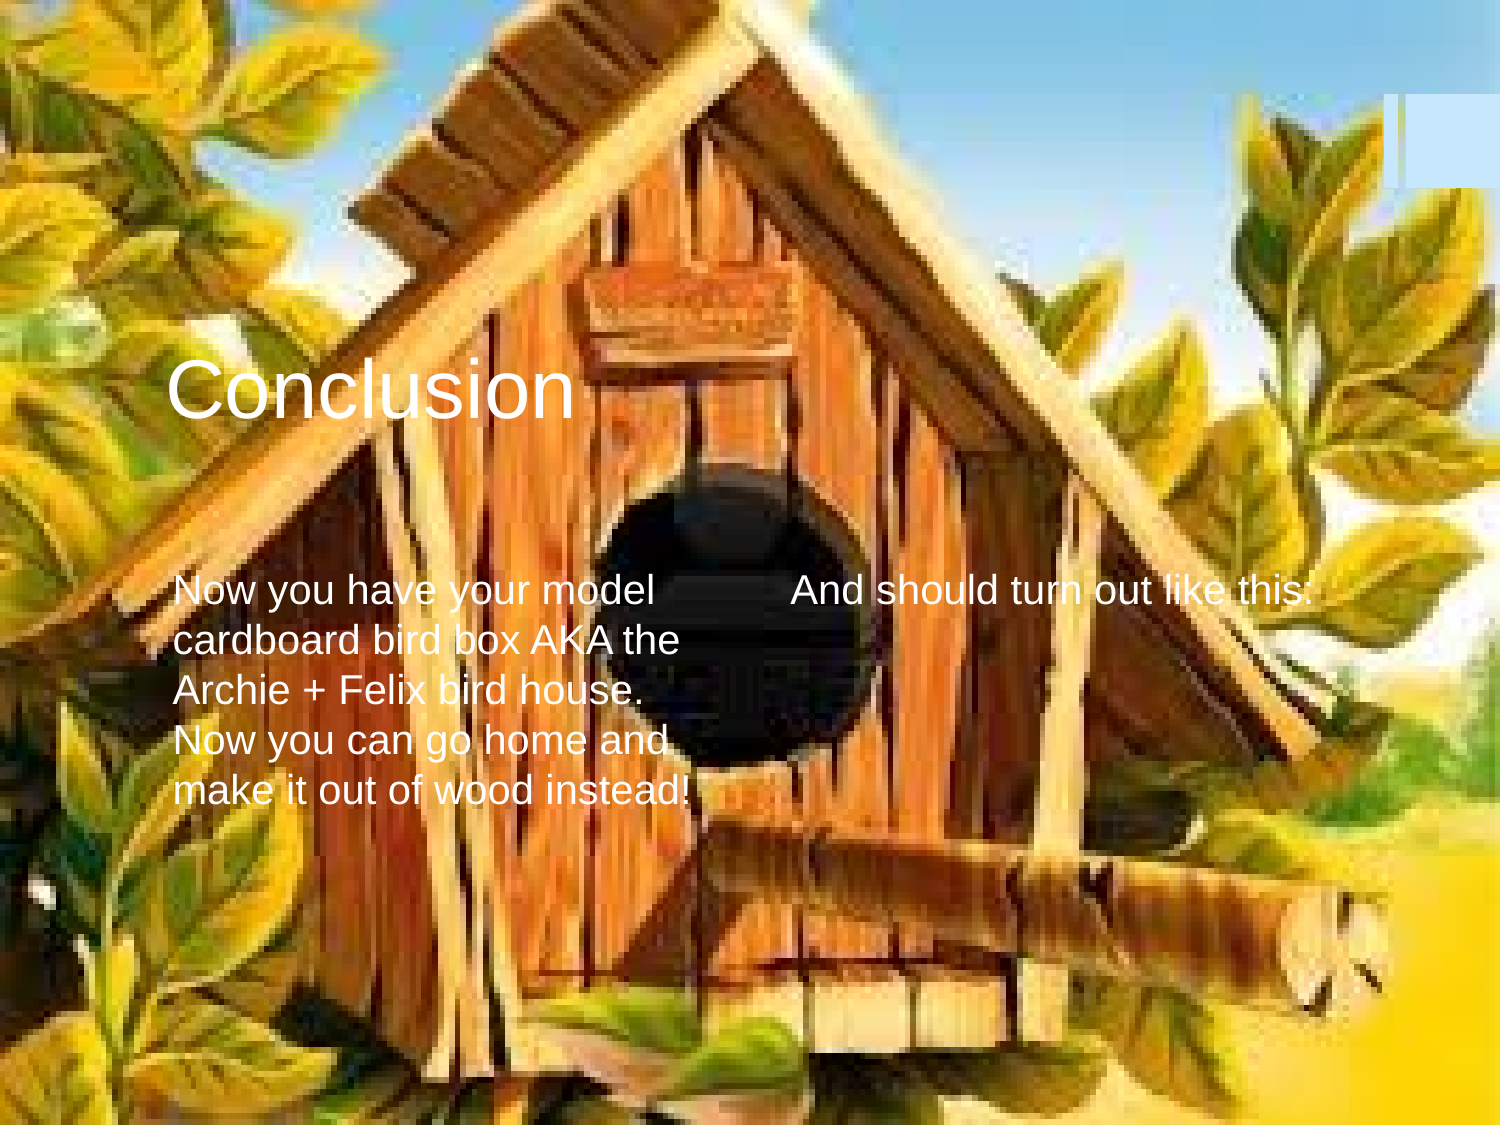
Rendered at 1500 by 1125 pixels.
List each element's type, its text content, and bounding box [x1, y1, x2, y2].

list Now you have your model cardboard bird box AKA the Archie + Felix bird house. Now you can go home and make it out of wood instead! [150, 554, 735, 1040]
title Conclusion [150, 253, 1350, 443]
list And should turn out like this: [768, 554, 1353, 1040]
picture [0, 0, 1500, 1125]
